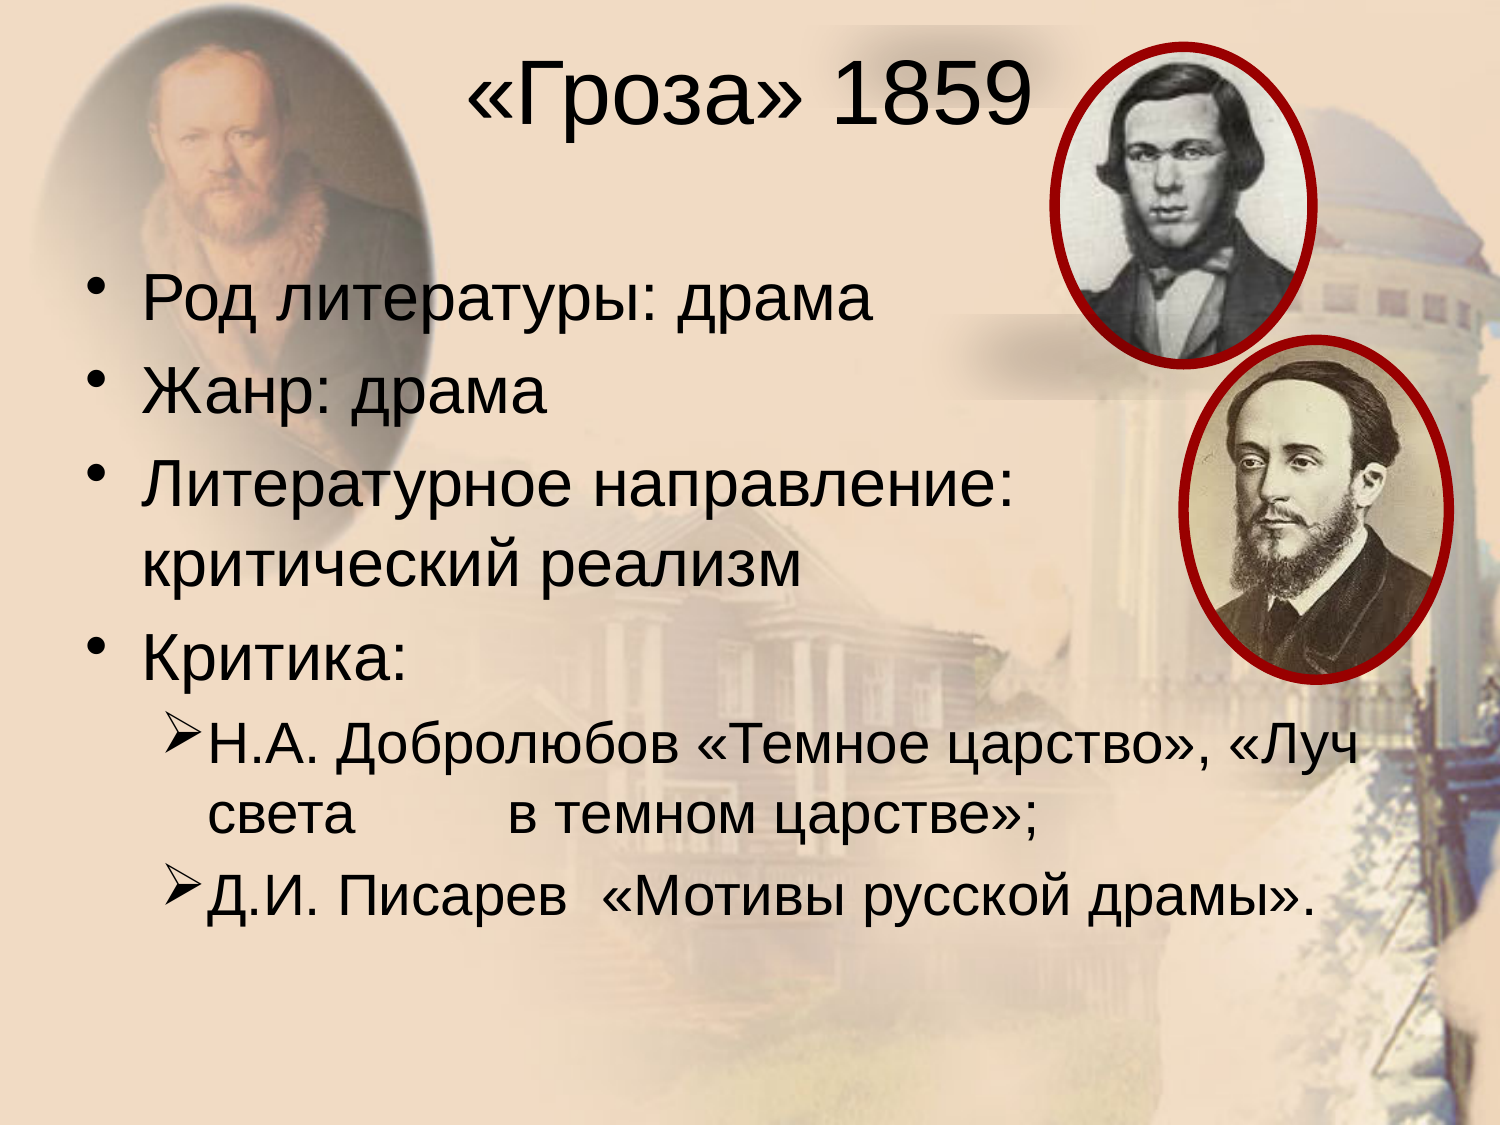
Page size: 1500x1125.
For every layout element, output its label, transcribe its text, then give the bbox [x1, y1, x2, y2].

list Род литературы: драма Жанр: драма Литературное направление: критический реализм Критика: Н.А. Добролюбов «Темное царство», «Луч света в темном царстве»; Д.И. Писарев «Мотивы русской драмы». [70, 245, 1426, 1006]
picture [0, 0, 1500, 1125]
title «Гроза» 1859 [74, 0, 1426, 177]
